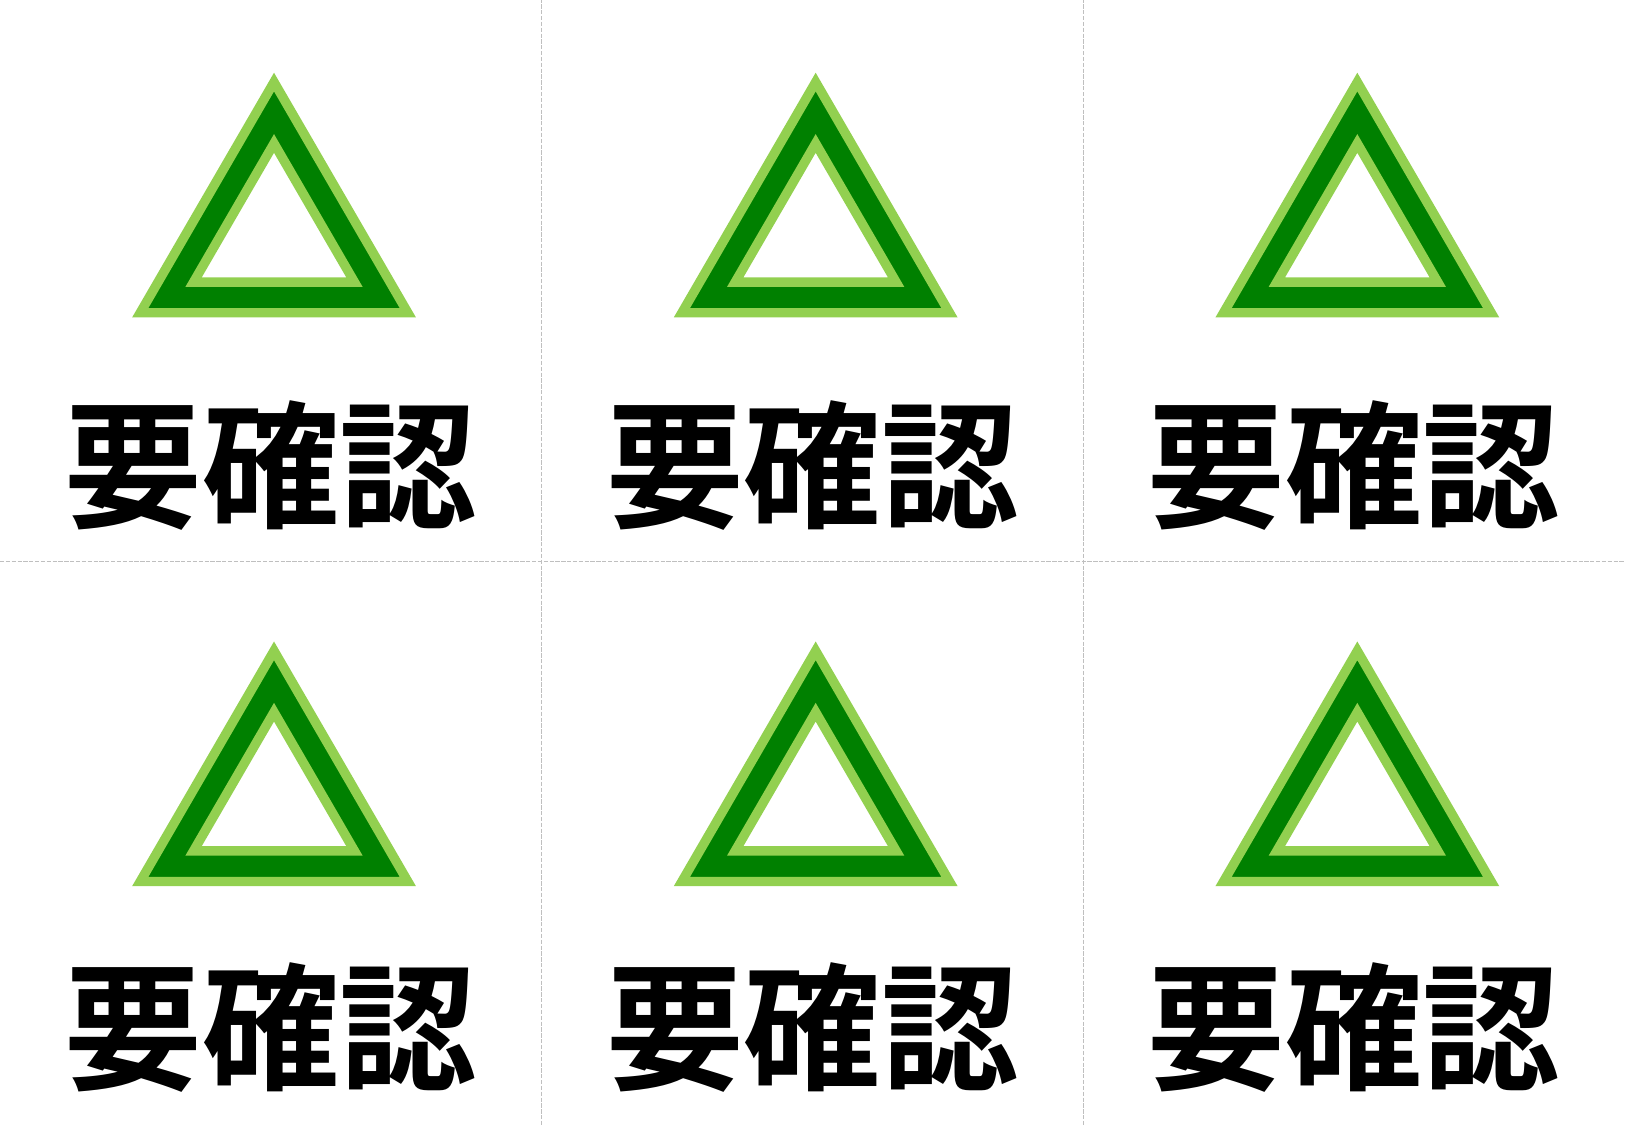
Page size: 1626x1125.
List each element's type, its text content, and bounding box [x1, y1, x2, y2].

text_box [1221, 80, 1493, 314]
text_box 要確認 [1147, 941, 1561, 1107]
text_box [138, 648, 410, 883]
text_box [138, 80, 410, 314]
text_box 要確認 [606, 941, 1019, 1107]
text_box [680, 80, 952, 314]
text_box 要確認 [64, 379, 478, 545]
text_box 要確認 [1147, 379, 1561, 545]
text_box [1221, 648, 1493, 883]
text_box 要確認 [64, 941, 478, 1107]
text_box 要確認 [606, 379, 1019, 545]
text_box [680, 648, 952, 883]
